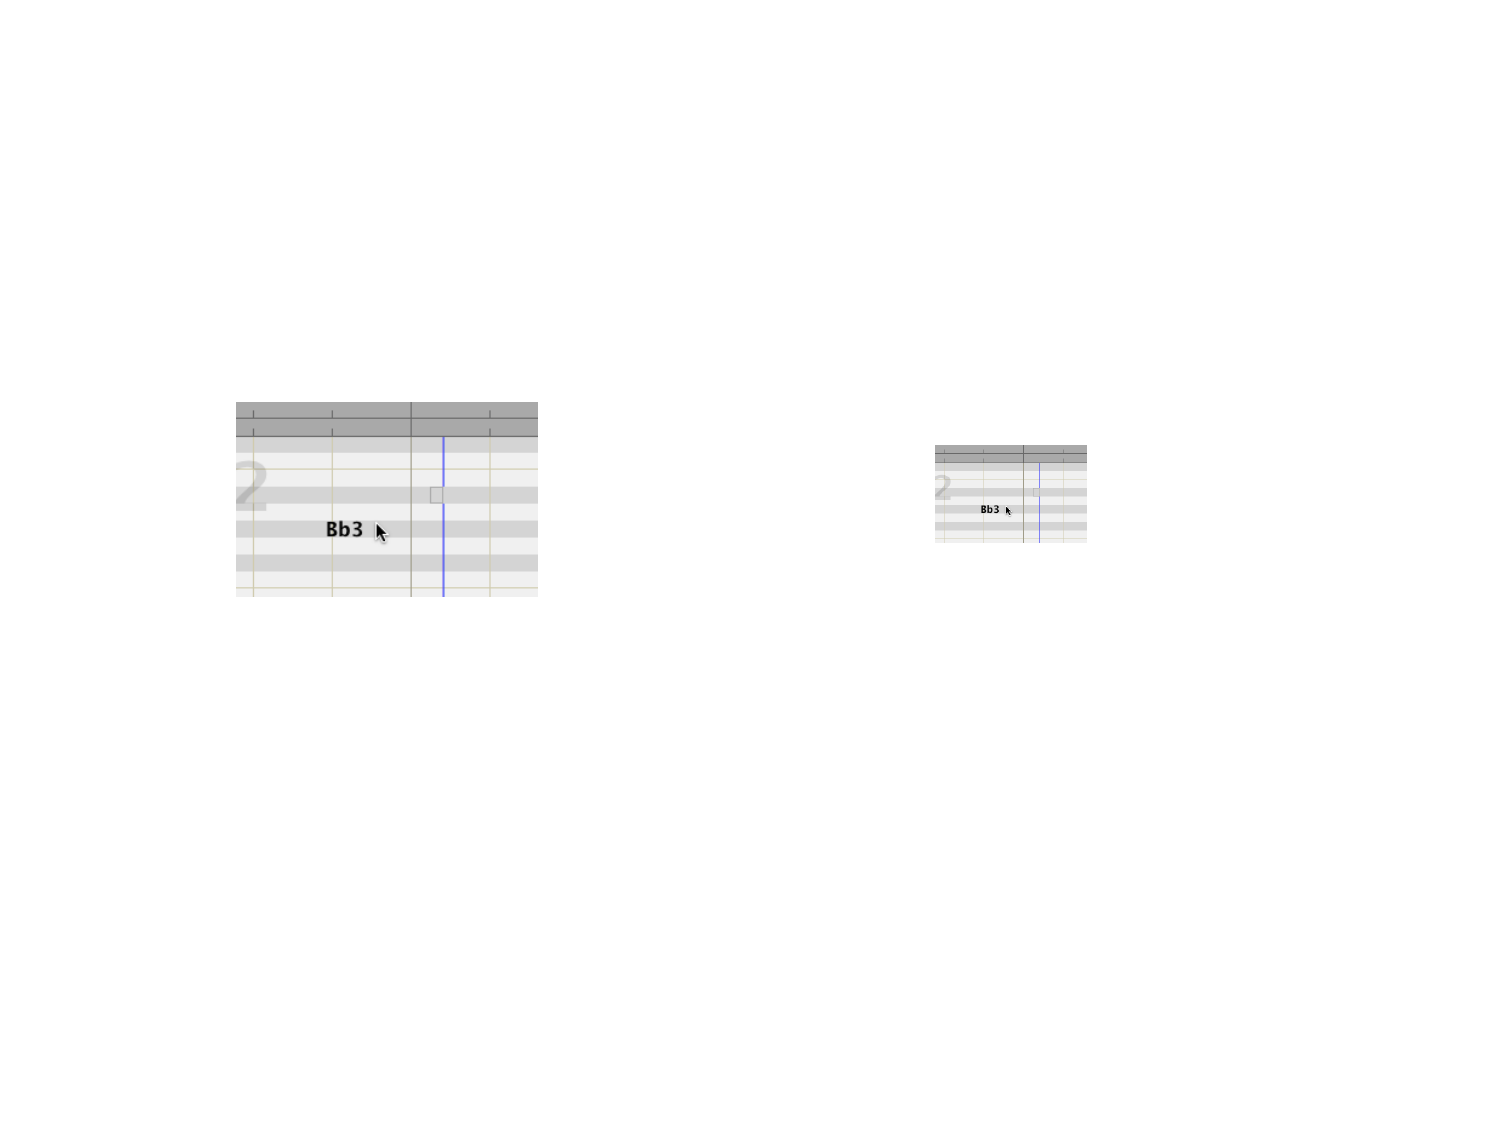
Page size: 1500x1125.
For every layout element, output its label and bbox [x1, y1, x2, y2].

picture [236, 402, 538, 598]
picture [935, 445, 1087, 543]
